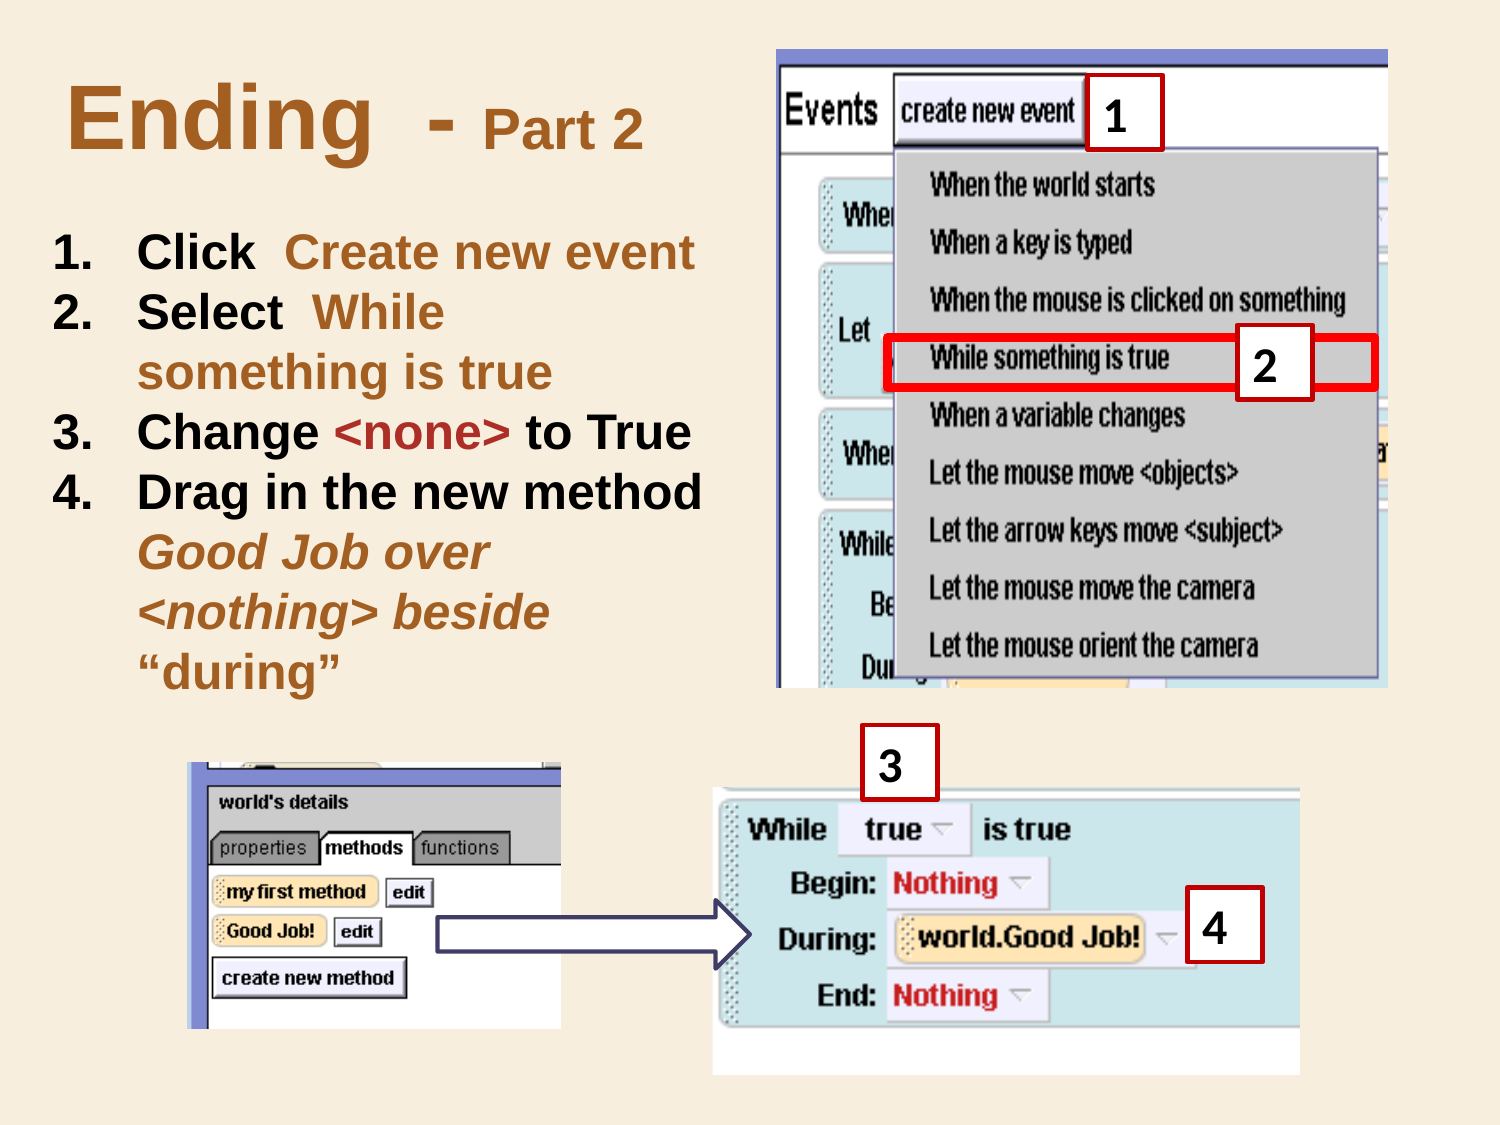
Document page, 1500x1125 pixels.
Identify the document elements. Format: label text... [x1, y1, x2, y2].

picture [187, 762, 562, 1029]
picture [712, 786, 1301, 1076]
text_box 3 [862, 724, 938, 785]
text_box [565, 915, 707, 954]
text_box Ending - Part 2 [49, 50, 738, 176]
picture [775, 49, 1388, 688]
text_box Click Create new event Select While something is true Change <none> to True Drag in the new method Good Job over <nothing> beside “during” [37, 212, 725, 708]
